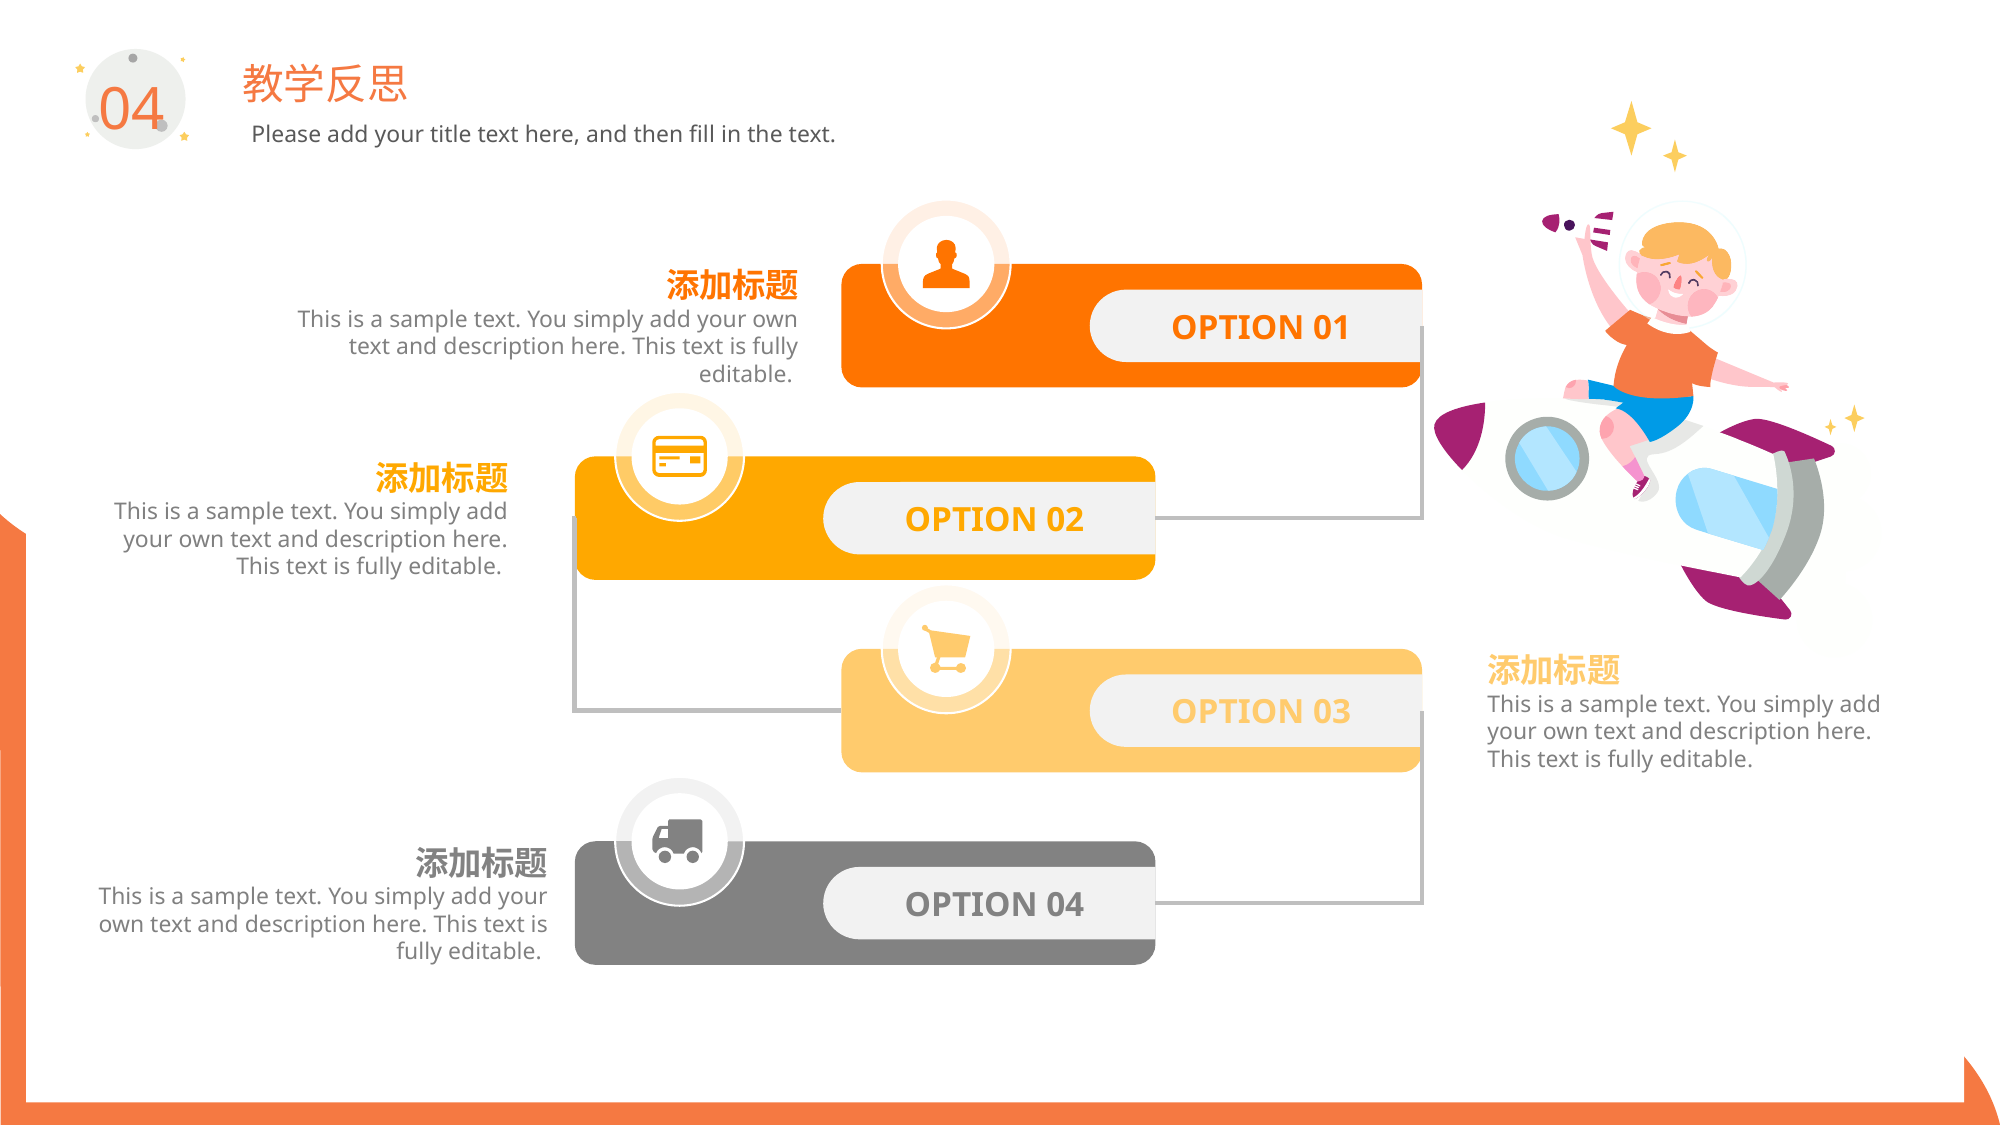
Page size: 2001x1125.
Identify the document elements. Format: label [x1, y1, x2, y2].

text_box [574, 456, 615, 518]
text_box [574, 518, 842, 711]
text_box [574, 841, 1156, 965]
text_box [615, 776, 745, 906]
text_box [1155, 325, 1423, 519]
text_box [1610, 100, 1687, 173]
text_box [652, 819, 703, 864]
text_box [841, 263, 1423, 388]
text_box [881, 584, 1011, 714]
text_box [0, 26, 2000, 1125]
text_box [1431, 200, 1882, 658]
text_box [841, 648, 1423, 773]
text_box [652, 435, 707, 477]
text_box [881, 199, 1011, 329]
text_box [75, 48, 904, 155]
text_box [615, 391, 745, 518]
text_box [1155, 710, 1423, 904]
text_box [745, 456, 1156, 580]
